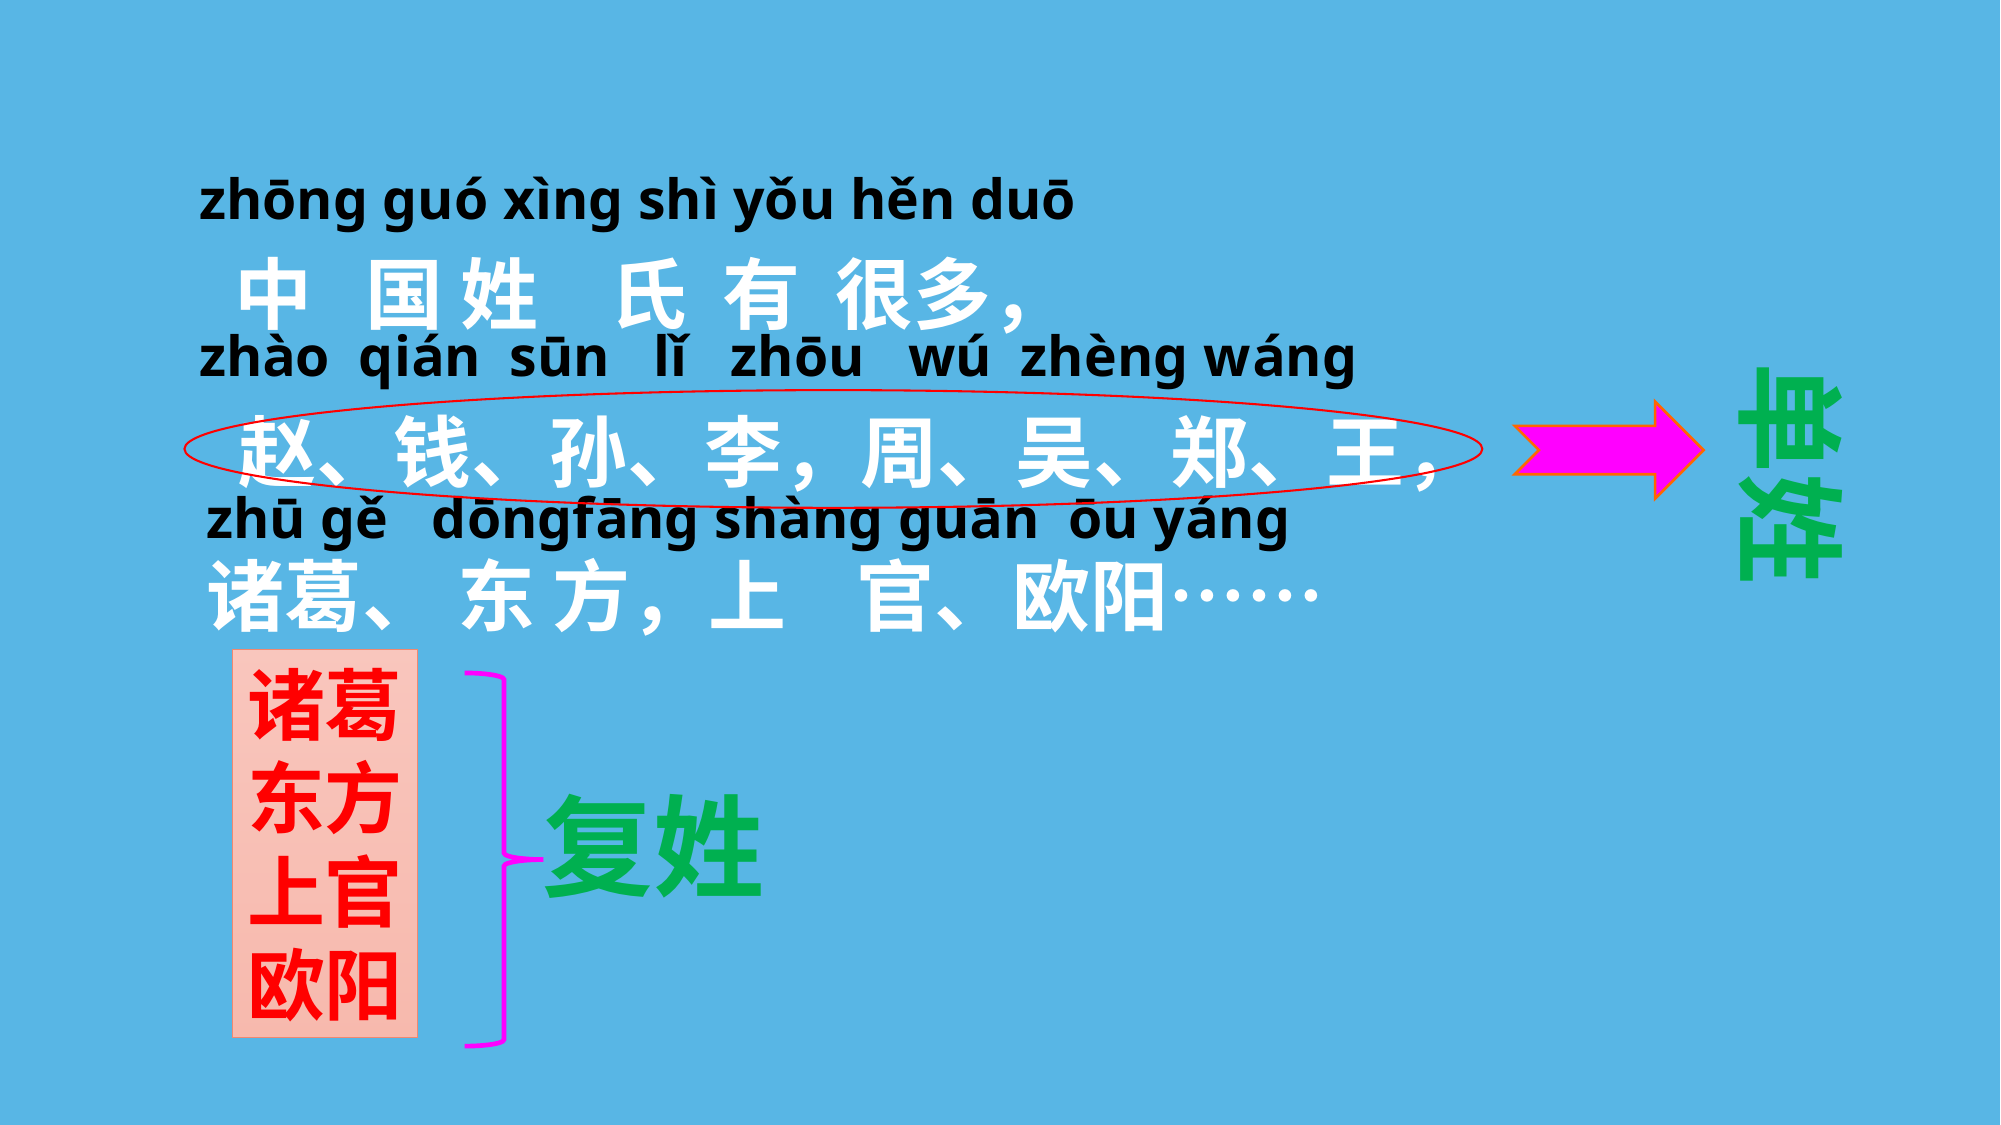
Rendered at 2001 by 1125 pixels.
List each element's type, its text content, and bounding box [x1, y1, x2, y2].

text_box 诸葛 东方 上官 欧阳 [232, 650, 418, 1038]
text_box 复姓 [527, 770, 781, 919]
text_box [184, 156, 1789, 650]
text_box [464, 672, 527, 1047]
text_box 单姓 [1789, 347, 1867, 587]
